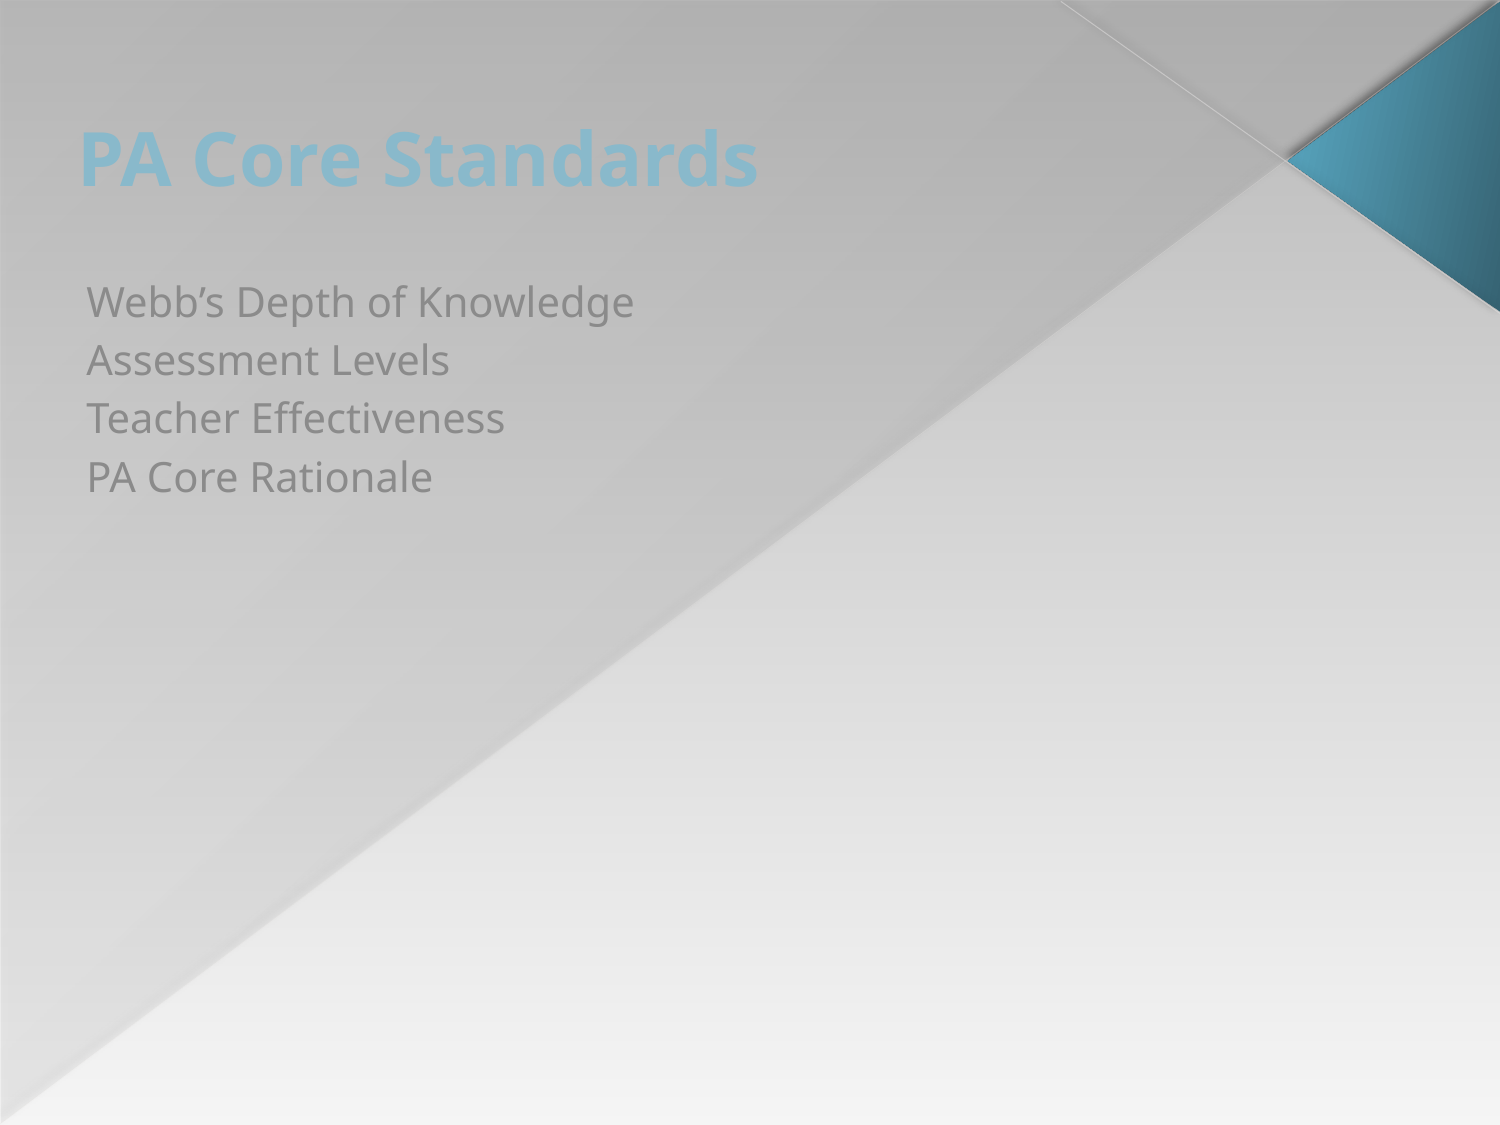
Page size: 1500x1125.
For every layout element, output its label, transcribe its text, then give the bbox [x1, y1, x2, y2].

list Webb’s Depth of Knowledge Assessment Levels Teacher Effectiveness PA Core Rationale [62, 267, 700, 643]
title PA Core Standards [62, 44, 1250, 268]
